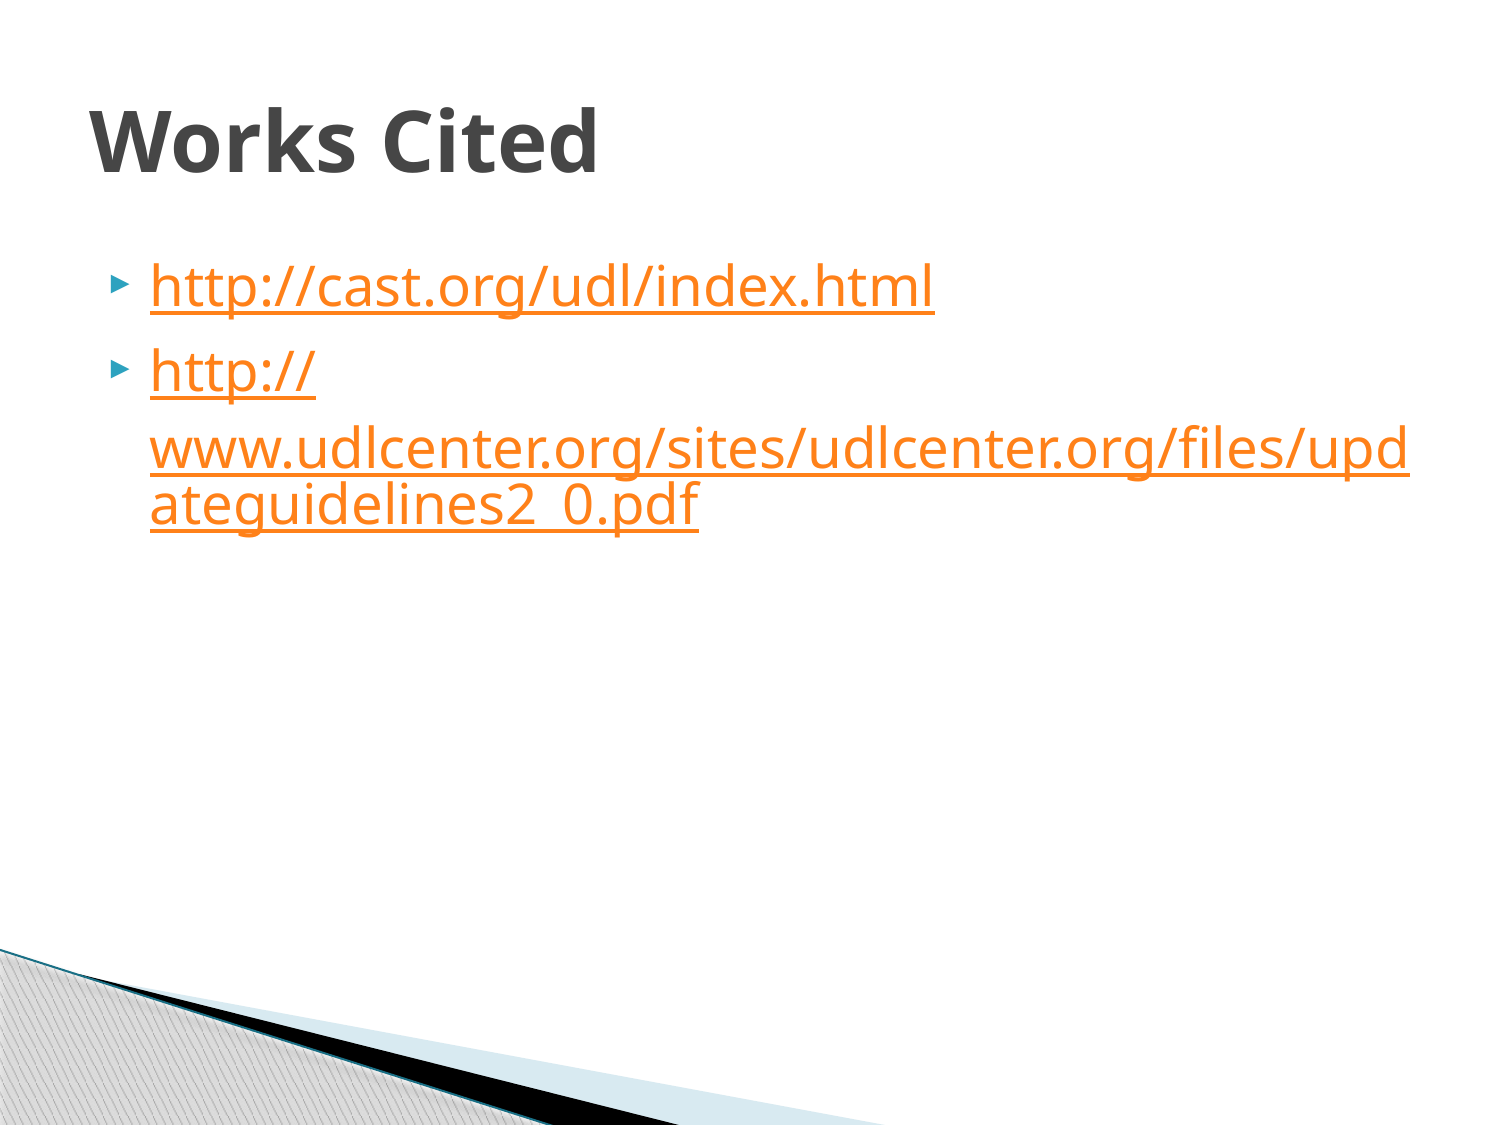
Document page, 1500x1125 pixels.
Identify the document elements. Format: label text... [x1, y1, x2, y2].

list http://cast.org/udl/index.html http://www.udlcenter.org/sites/udlcenter.org/files/updateguidelines2_0.pdf [75, 243, 1425, 986]
title Works Cited [75, 45, 1425, 233]
